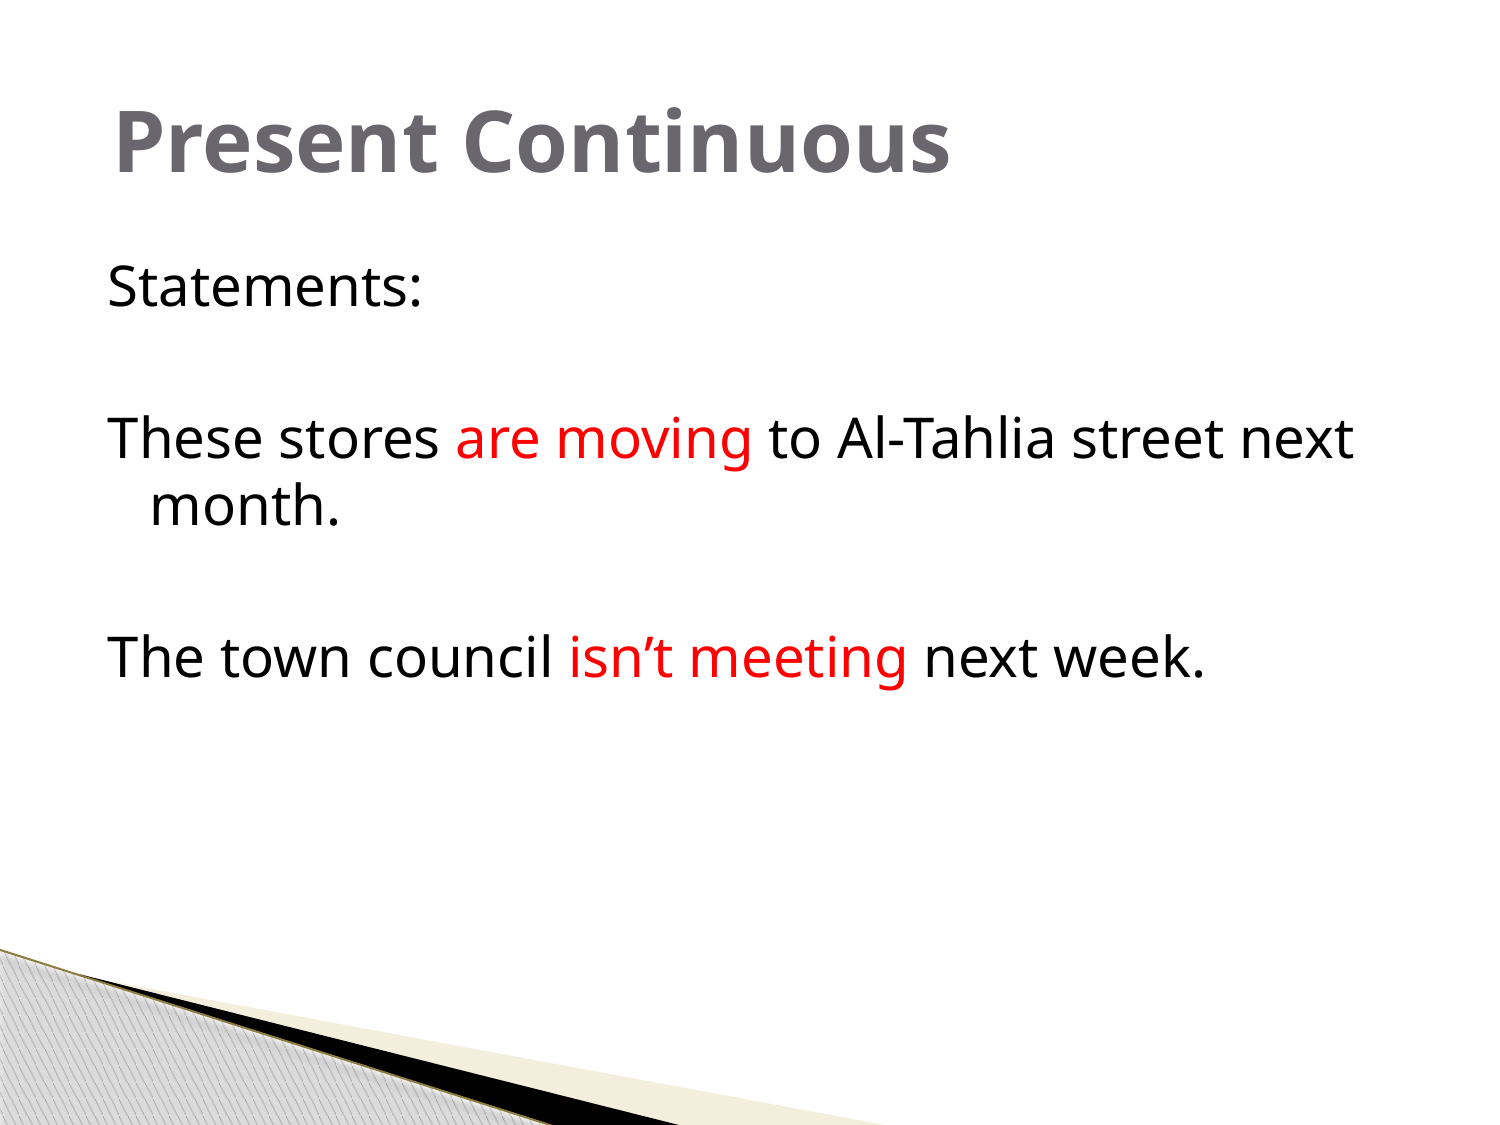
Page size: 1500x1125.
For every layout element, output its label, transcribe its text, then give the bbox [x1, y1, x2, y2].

list Statements: These stores are moving to Al-Tahlia street next month. The town council isn’t meeting next week. [75, 243, 1425, 986]
title Present Continuous [75, 45, 1425, 233]
